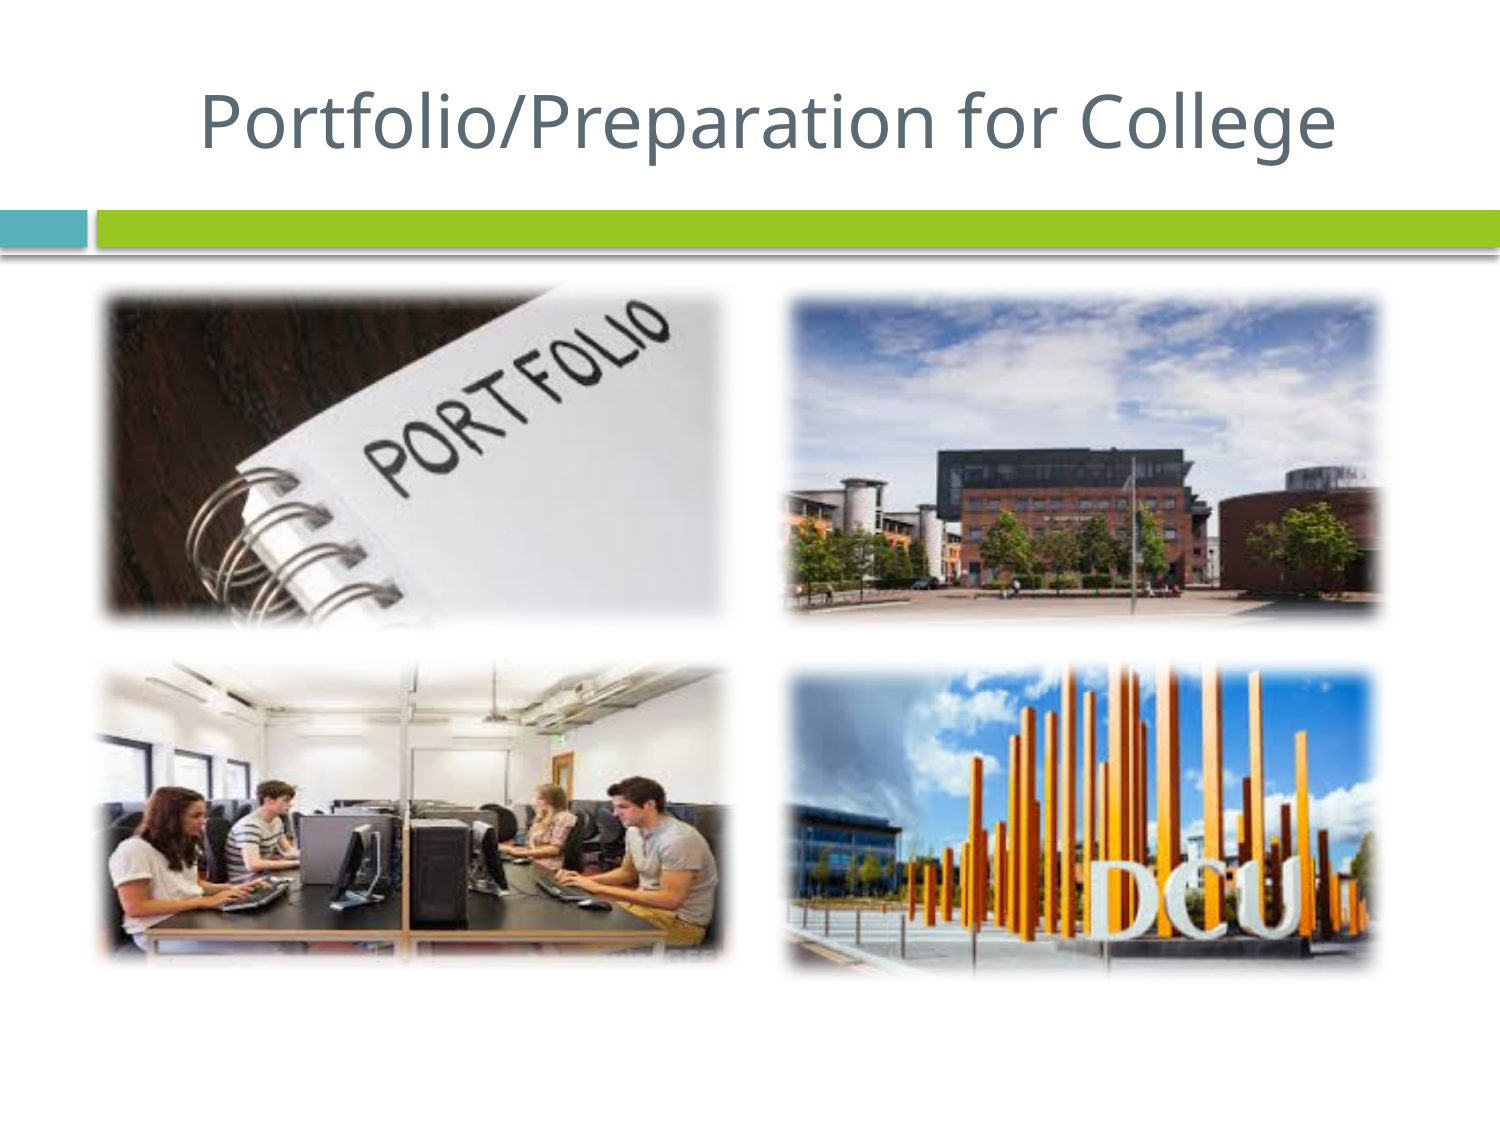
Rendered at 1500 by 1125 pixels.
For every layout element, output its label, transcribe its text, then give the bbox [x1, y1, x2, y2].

picture [88, 278, 739, 634]
title Portfolio/Preparation for College [100, 37, 1438, 200]
picture [773, 656, 1388, 984]
picture [88, 656, 739, 971]
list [773, 282, 1395, 634]
